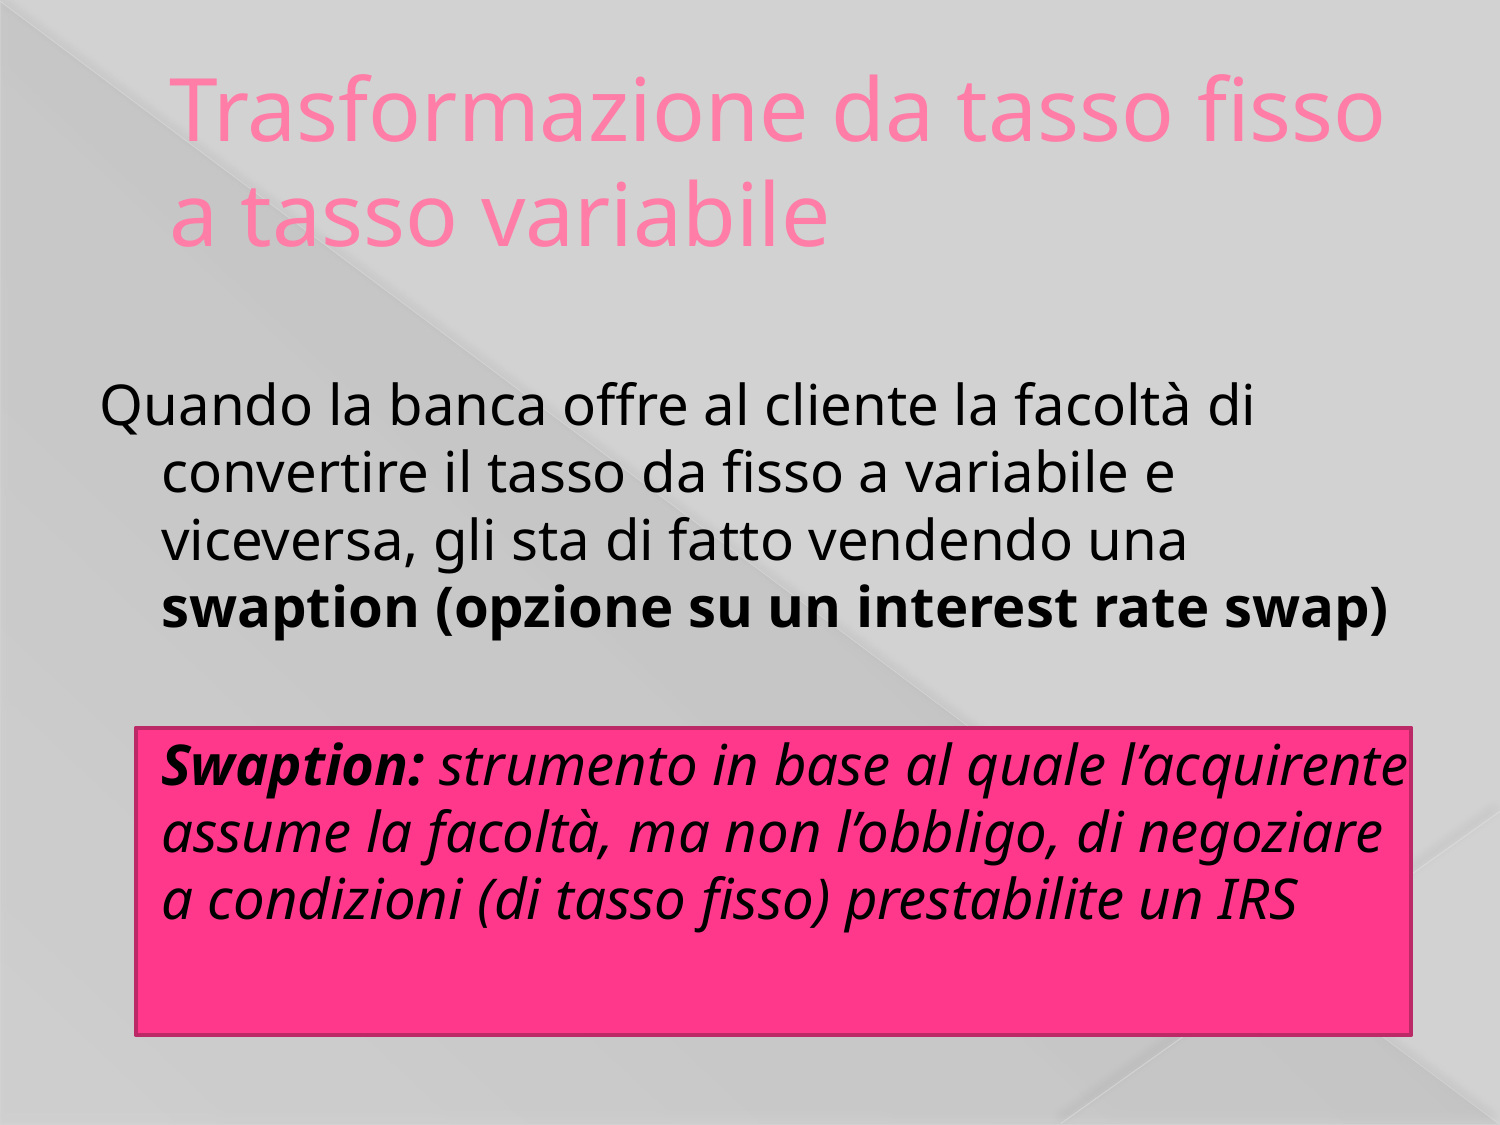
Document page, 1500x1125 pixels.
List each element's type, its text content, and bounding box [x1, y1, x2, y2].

list Quando la banca offre al cliente la facoltà di convertire il tasso da fisso a variabile e viceversa, gli sta di fatto vendendo una swaption (opzione su un interest rate swap) Swaption: strumento in base al quale l’acquirente assume la facoltà, ma non l’obbligo, di negoziare a condizioni (di tasso fisso) prestabilite un IRS [75, 361, 1425, 1059]
title Trasformazione da tasso fisso a tasso variabile [75, 43, 1425, 274]
